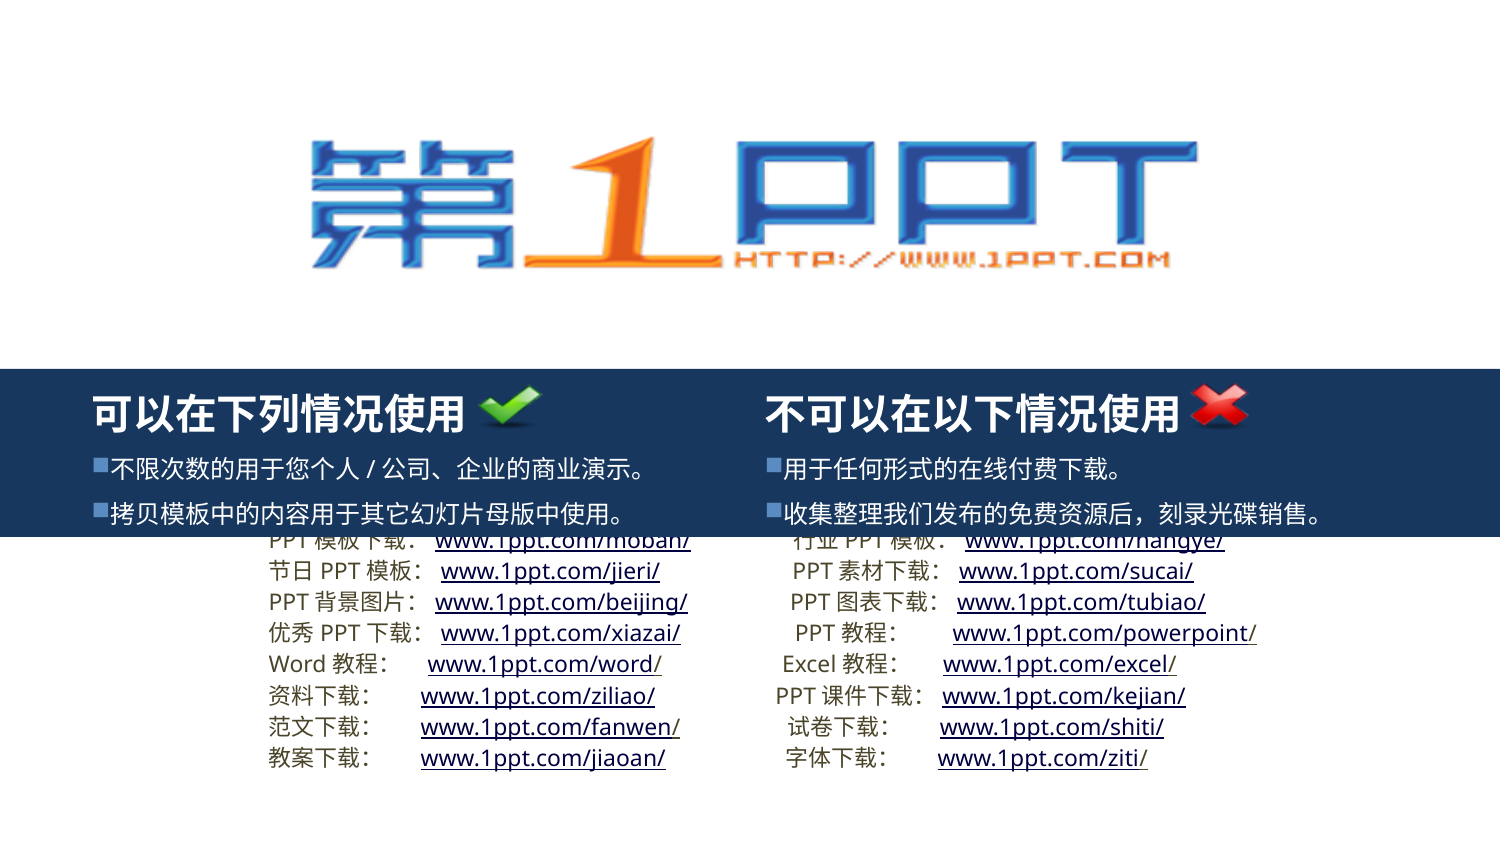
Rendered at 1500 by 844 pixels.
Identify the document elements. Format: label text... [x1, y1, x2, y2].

text_box 可以在下列情况使用 不限次数的用于您个人/公司、企业的商业演示。 拷贝模板中的内容用于其它幻灯片母版中使用。 [76, 381, 750, 581]
picture [477, 380, 544, 430]
text_box [0, 368, 477, 537]
text_box [1252, 368, 1500, 537]
picture [134, 38, 1400, 369]
text_box 不可以在以下情况使用 用于任何形式的在线付费下载。 收集整理我们发布的免费资源后，刻录光碟销售。 [750, 381, 1424, 572]
text_box PPT模板下载：www.1ppt.com/moban/ 行业PPT模板：www.1ppt.com/hangye/ 节日PPT模板：www.1ppt.com/jieri/ PPT素材下载：www.1ppt.com/sucai/ PPT背景图片：www.1ppt.com/beijing/ PPT图表下载：www.1ppt.com/tubiao/ 优秀PPT下载：www.1ppt.com/xiazai/ PPT教程： www.1ppt.com/powerpoint/ Word教程： www.1ppt.com/word/ Excel教程： www.1ppt.com/excel/ 资料下载： www.1ppt.com/ziliao/ PPT课件下载：www.1ppt.com/kejian/ 范文下载： www.1ppt.com/fanwen/ 试卷下载： www.1ppt.com/shiti/ 教案下载： www.1ppt.com/jiaoan/ 字体下载： www.1ppt.com/ziti/ [252, 572, 1315, 756]
picture [1186, 380, 1252, 430]
